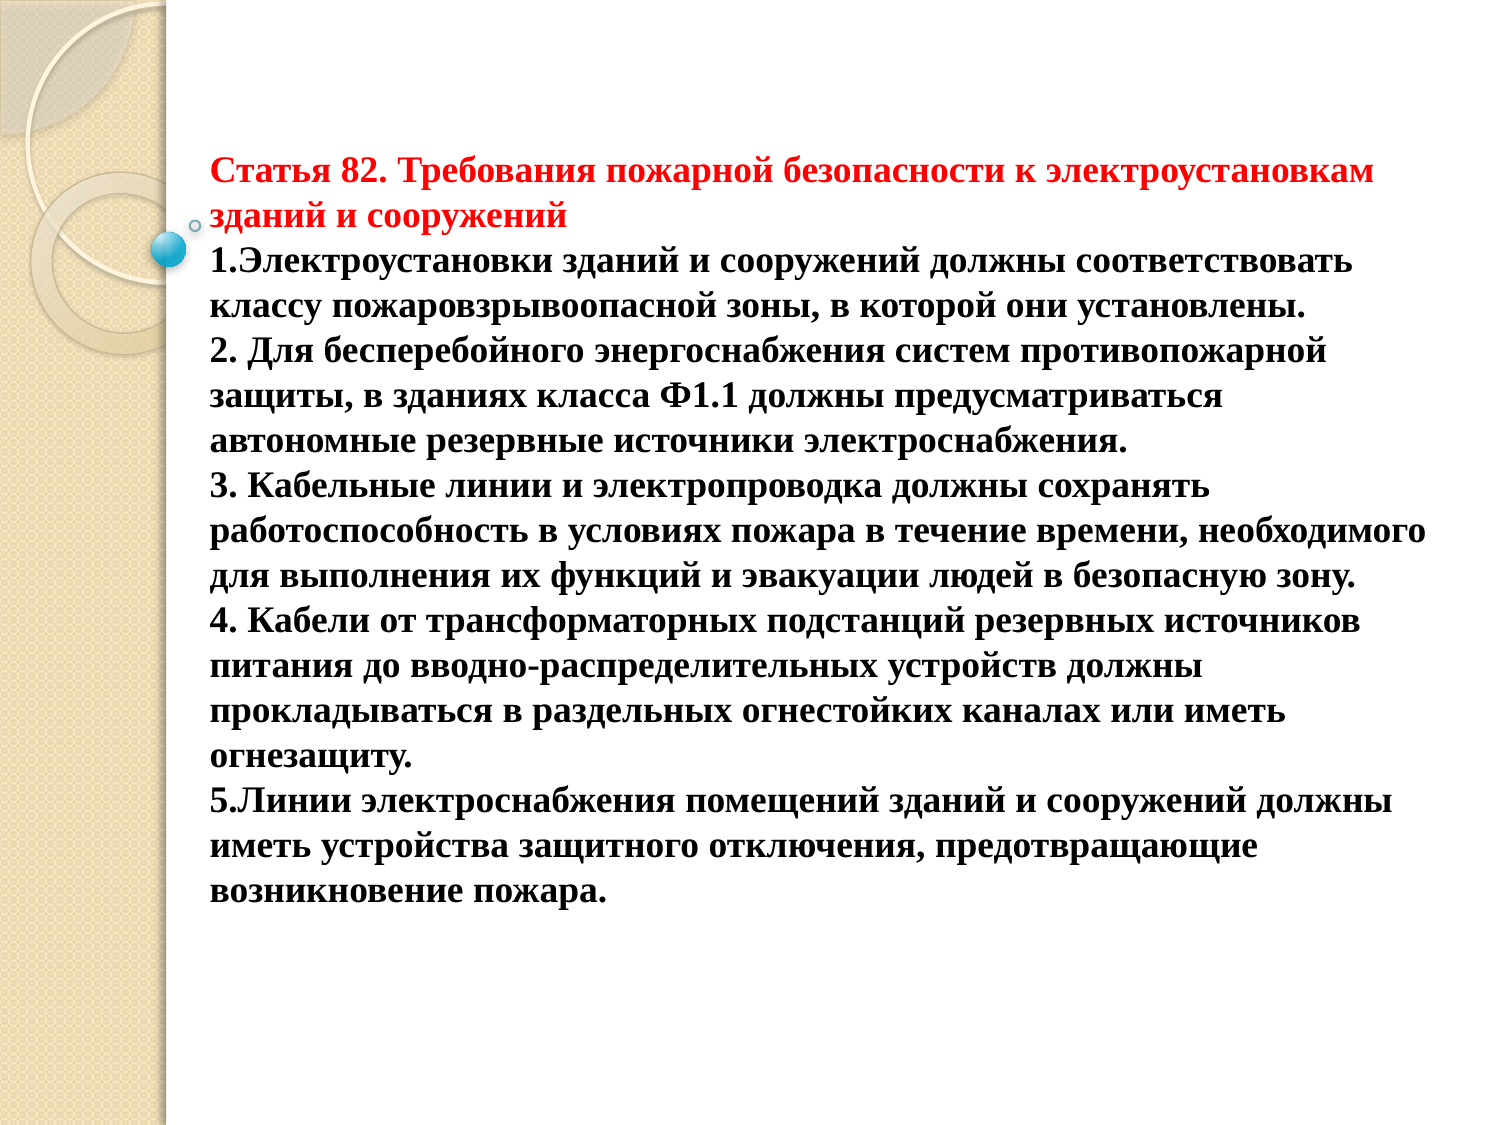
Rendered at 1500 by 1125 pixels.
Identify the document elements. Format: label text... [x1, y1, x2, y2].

text_box Статья 82. Требования пожарной безопасности к электроустановкам зданий и сооружений Электроустановки зданий и сооружений должны соответствовать классу пожаровзрывоопасной зоны, в которой они установлены. Для бесперебойного энергоснабжения систем противопожарной защиты, в зданиях класса Ф1.1 должны предусматриваться автономные резервные источники электроснабжения. 3. Кабельные линии и электропроводка должны сохранять работоспособность в условиях пожара в течение времени, необходимого для выполнения их функций и эвакуации людей в безопасную зону. 4. Кабели от трансформаторных подстанций резервных источников питания до вводно-распределительных устройств должны прокладываться в раздельных огнестойких каналах или иметь огнезащиту. 5.Линии электроснабжения помещений зданий и сооружений должны иметь устройства защитного отключения, предотвращающие возникновение пожара. [194, 137, 1447, 917]
